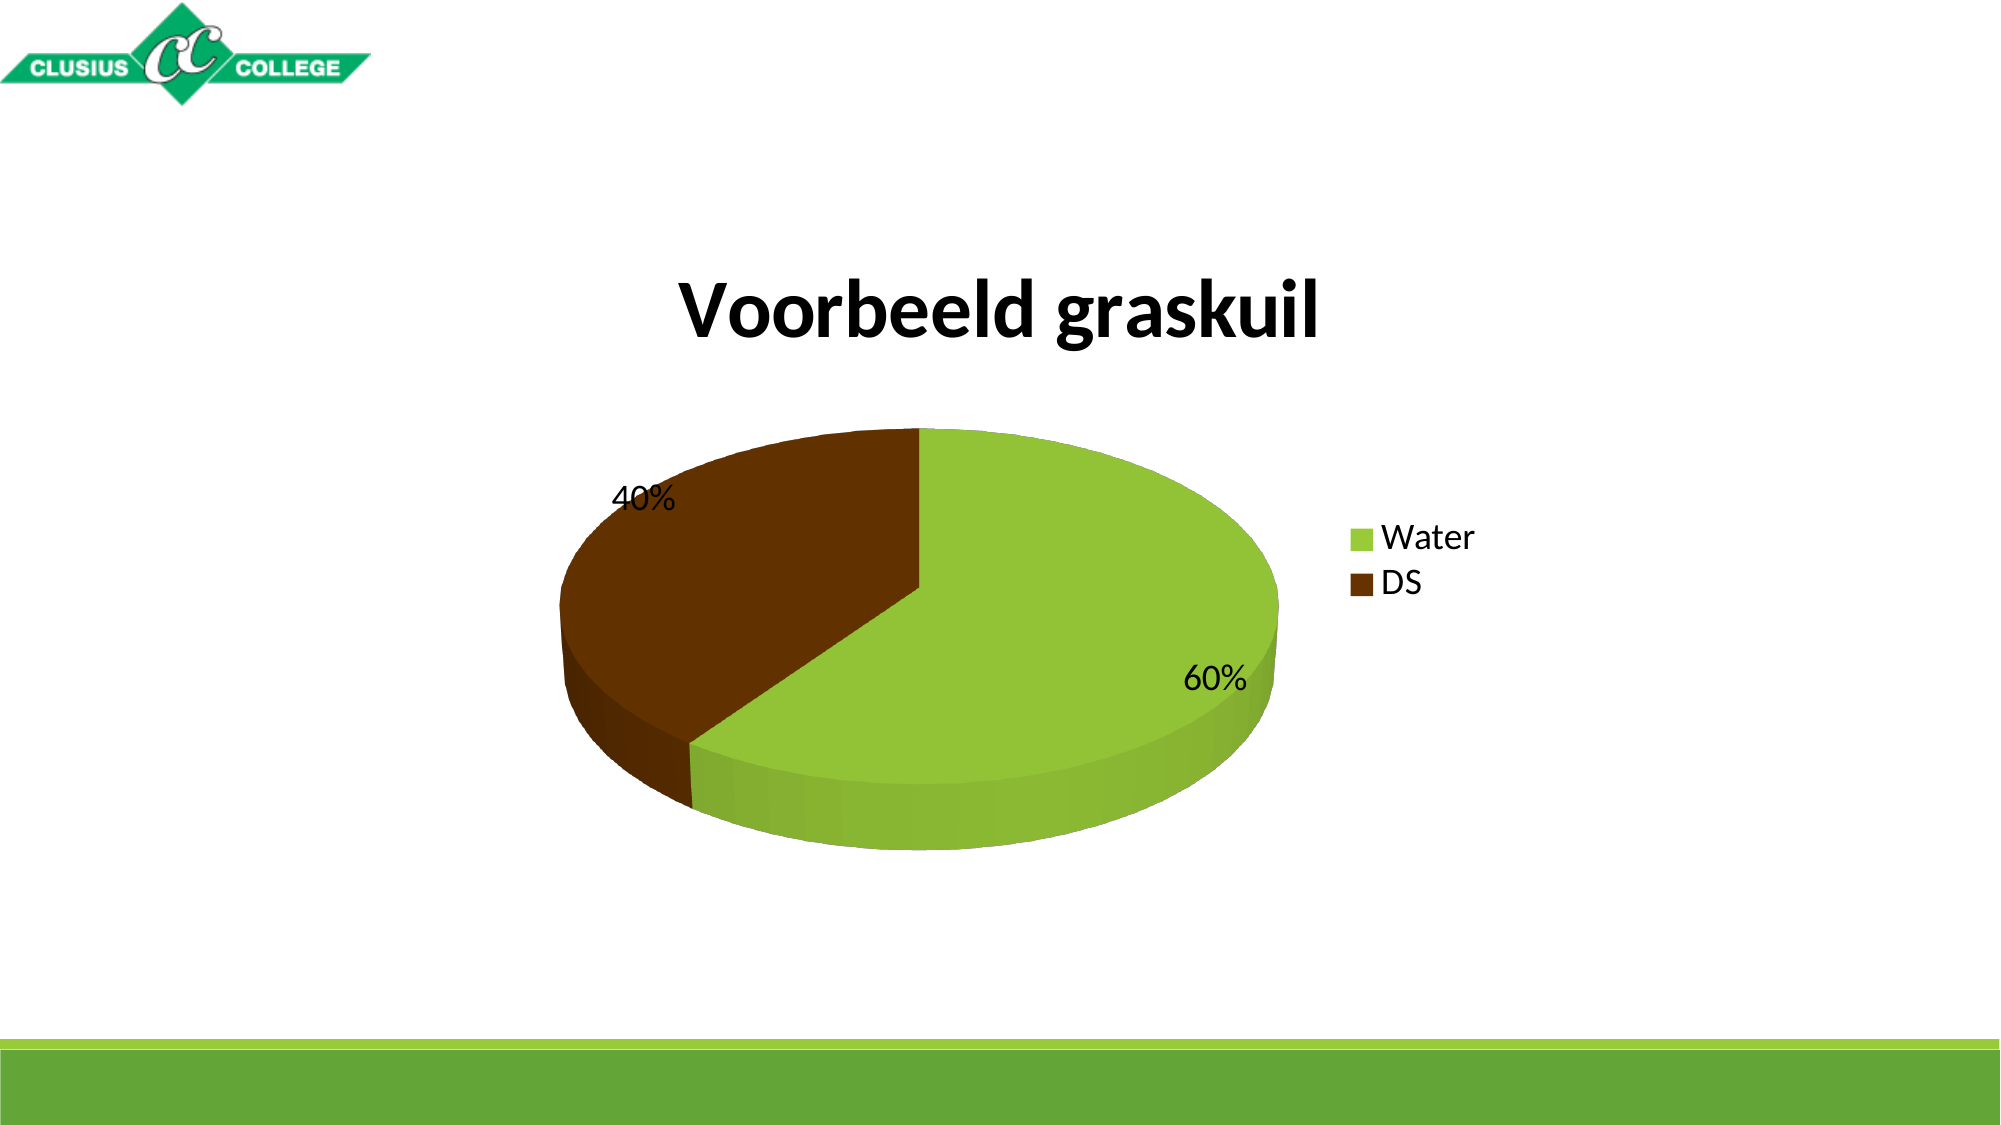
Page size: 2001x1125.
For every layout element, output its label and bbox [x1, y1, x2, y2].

chart [499, 228, 1501, 897]
picture [0, 1, 371, 108]
